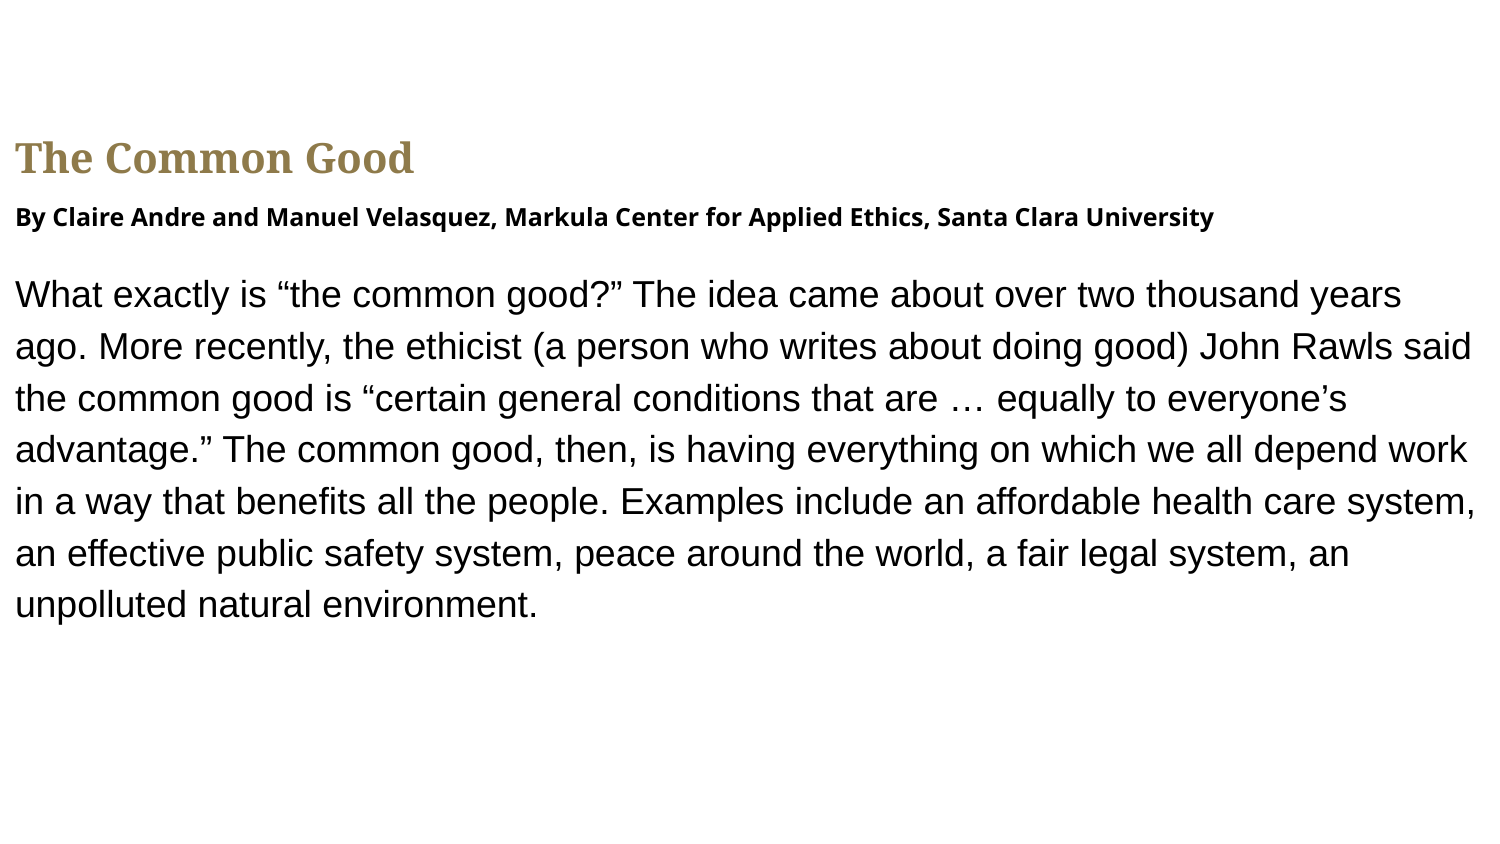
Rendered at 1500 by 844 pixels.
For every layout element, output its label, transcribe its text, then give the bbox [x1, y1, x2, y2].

text_box The Common Good By Claire Andre and Manuel Velasquez, Markula Center for Applied Ethics, Santa Clara University What exactly is “the common good?” The idea came about over two thousand years ago. More recently, the ethicist (a person who writes about doing good) John Rawls said the common good is “certain general conditions that are … equally to everyone’s advantage.” The common good, then, is having everything on which we all depend work in a way that benefits all the people. Examples include an affordable health care system, an effective public safety system, peace around the world, a fair legal system, an unpolluted natural environment. [0, 0, 1500, 752]
